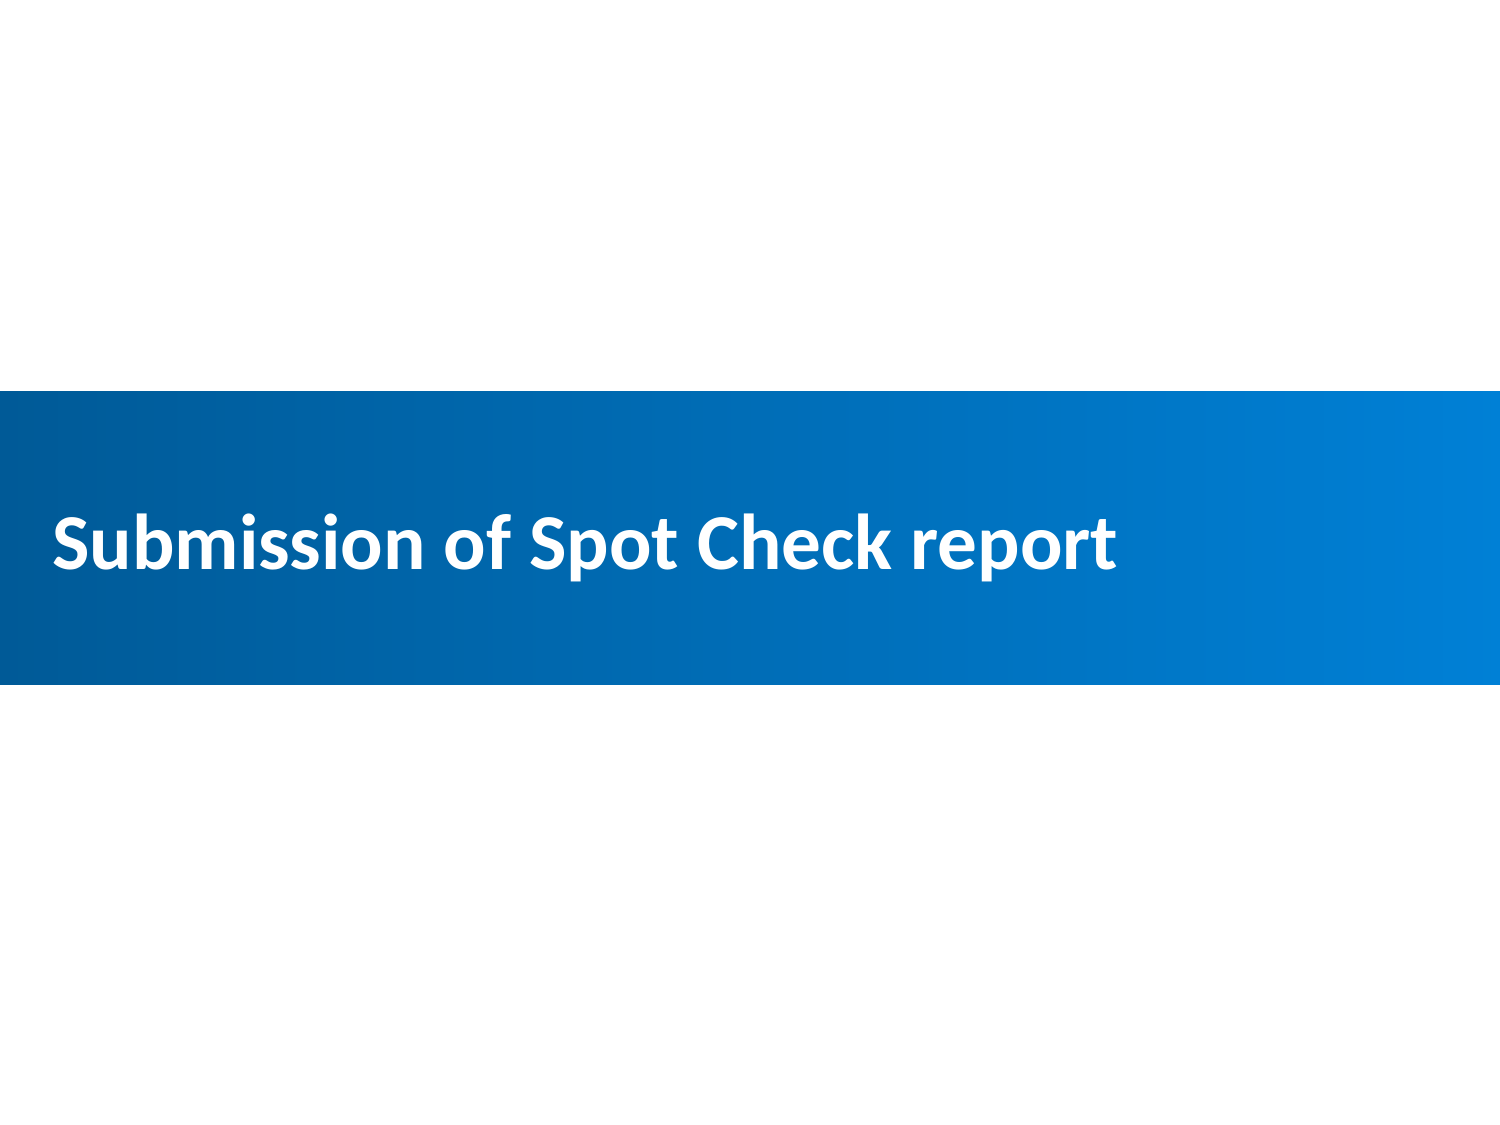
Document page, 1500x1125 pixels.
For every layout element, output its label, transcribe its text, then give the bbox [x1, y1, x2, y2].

title Submission of Spot Check report [0, 388, 1500, 688]
